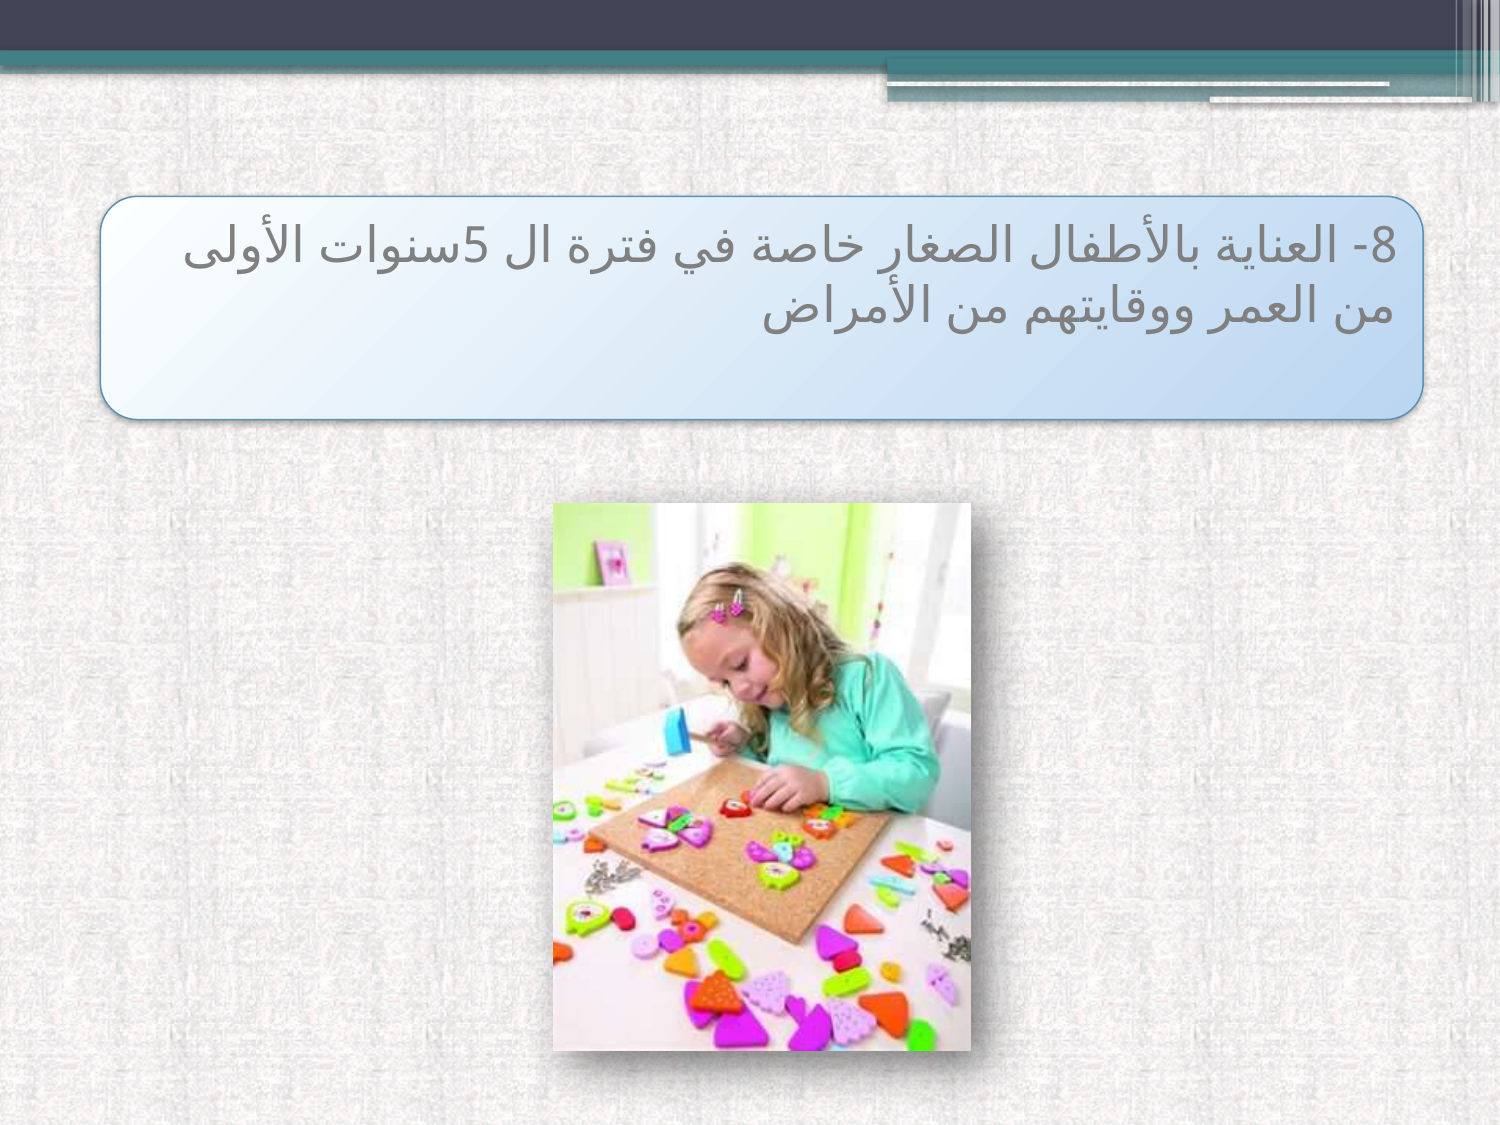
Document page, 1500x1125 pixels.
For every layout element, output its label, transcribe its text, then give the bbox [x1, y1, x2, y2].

text_box 8- العناية بالأطفال الصغار خاصة في فترة ال 5سنوات الأولى من العمر ووقايتهم من الأمراض [99, 195, 1424, 421]
picture [0, 74, 1500, 1125]
